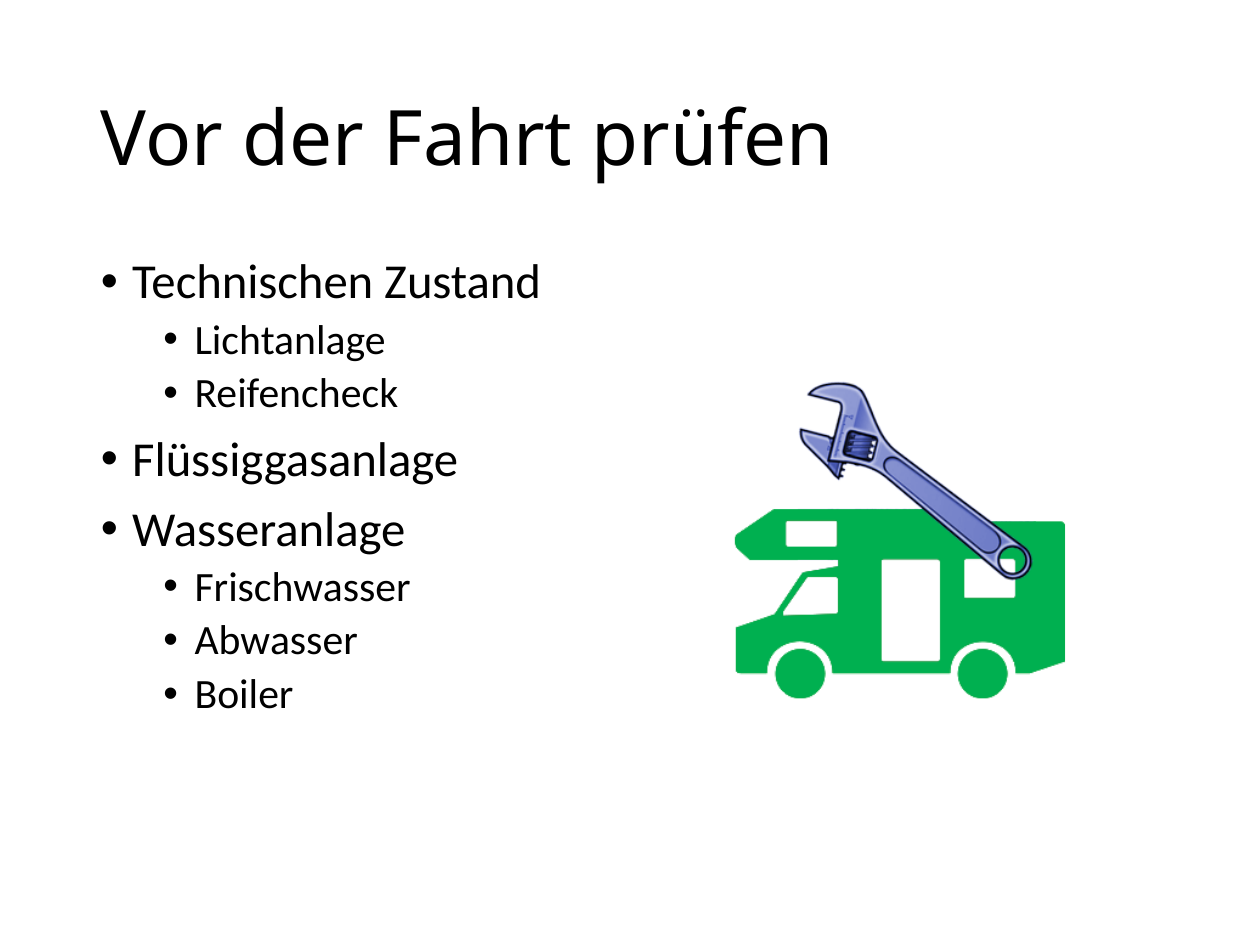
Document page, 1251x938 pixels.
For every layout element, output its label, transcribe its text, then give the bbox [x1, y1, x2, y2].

title Vor der Fahrt prüfen [85, 49, 1164, 232]
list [725, 362, 1075, 706]
text_box [104, 119, 135, 167]
list Technischen Zustand Lichtanlage Reifencheck Flüssiggasanlage Wasseranlage Frischwasser Abwasser Boiler [85, 249, 618, 845]
